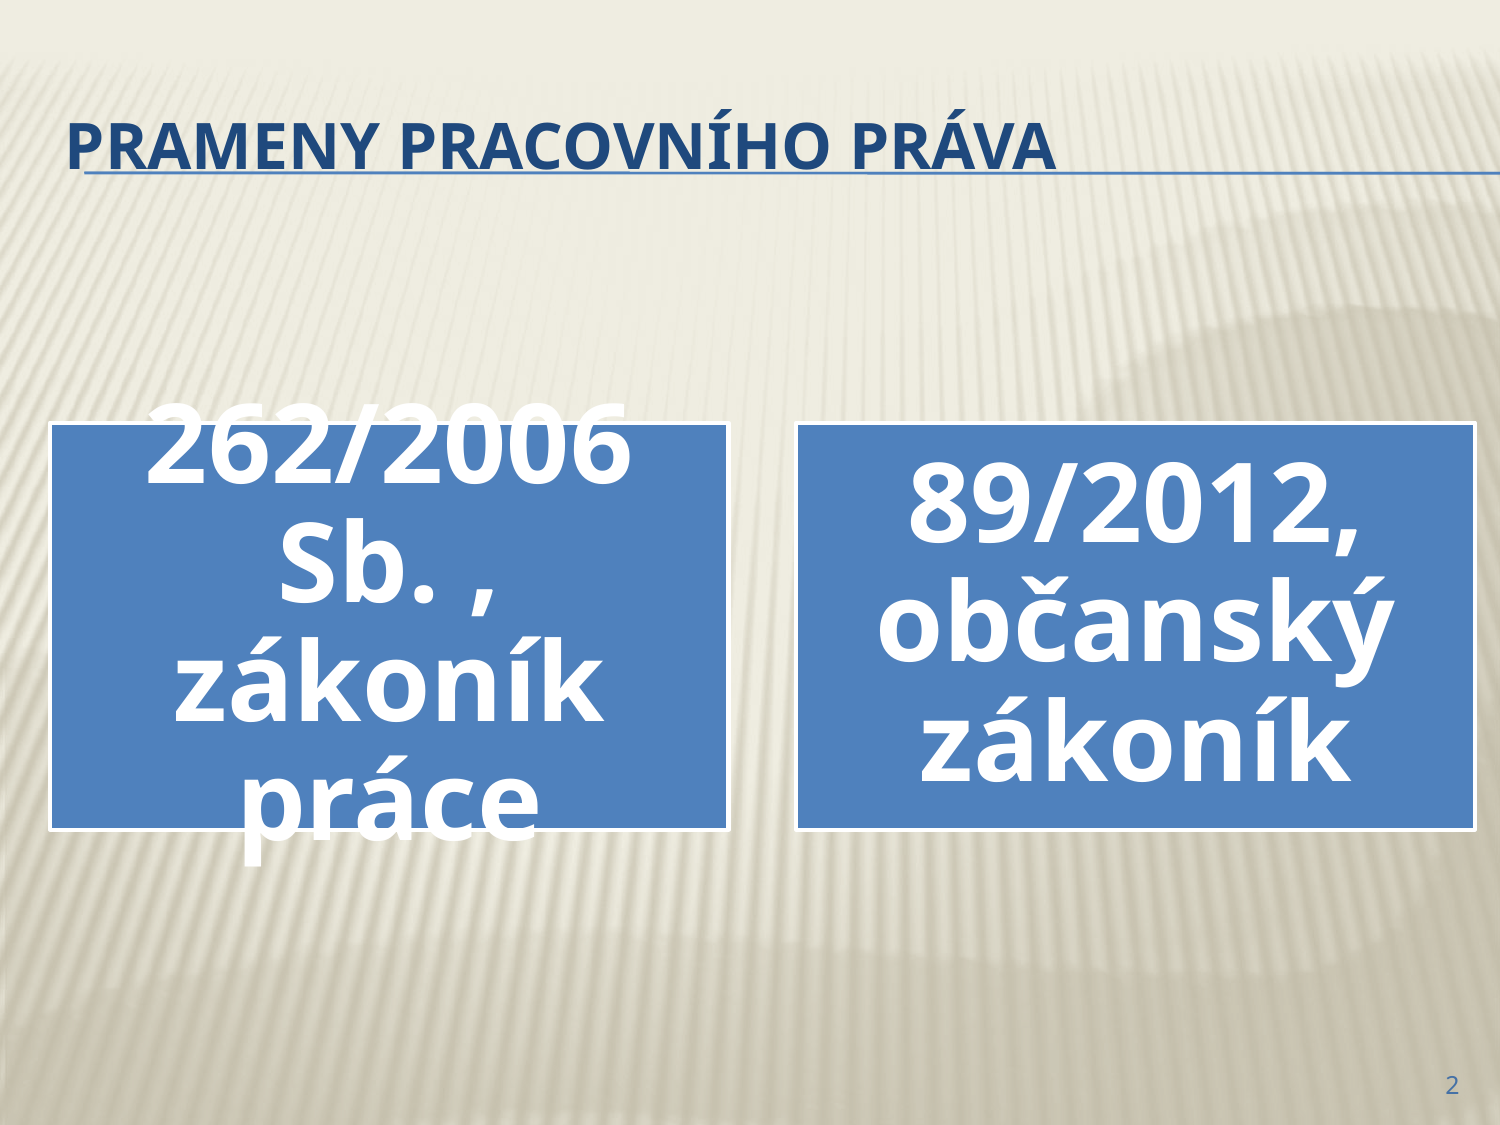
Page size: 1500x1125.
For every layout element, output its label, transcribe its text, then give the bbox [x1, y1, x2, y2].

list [49, 254, 1476, 998]
slide_number 2 [1350, 1061, 1475, 1103]
title Prameny pracovního práva [50, 75, 1475, 213]
